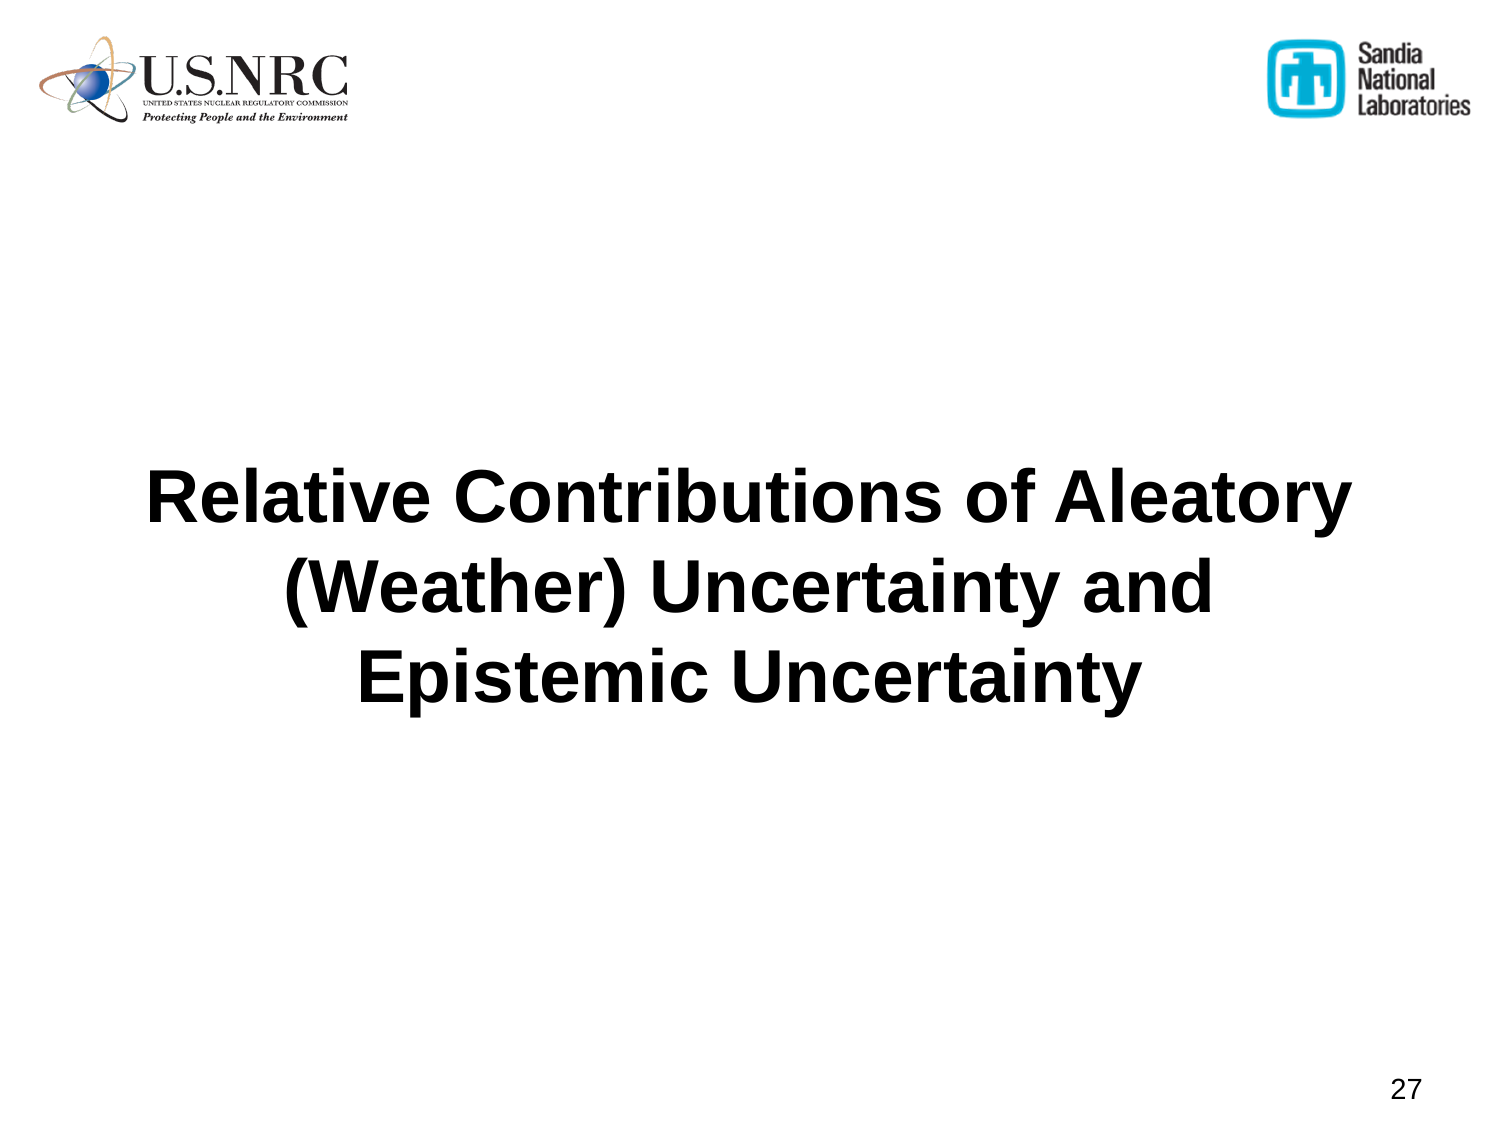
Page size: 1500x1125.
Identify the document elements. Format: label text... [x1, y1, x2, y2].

picture [37, 33, 350, 126]
list Relative Contributions of Aleatory (Weather) Uncertainty and Epistemic Uncertainty [112, 478, 1388, 726]
slide_number 27 [1353, 1062, 1461, 1113]
picture [1262, 33, 1475, 126]
